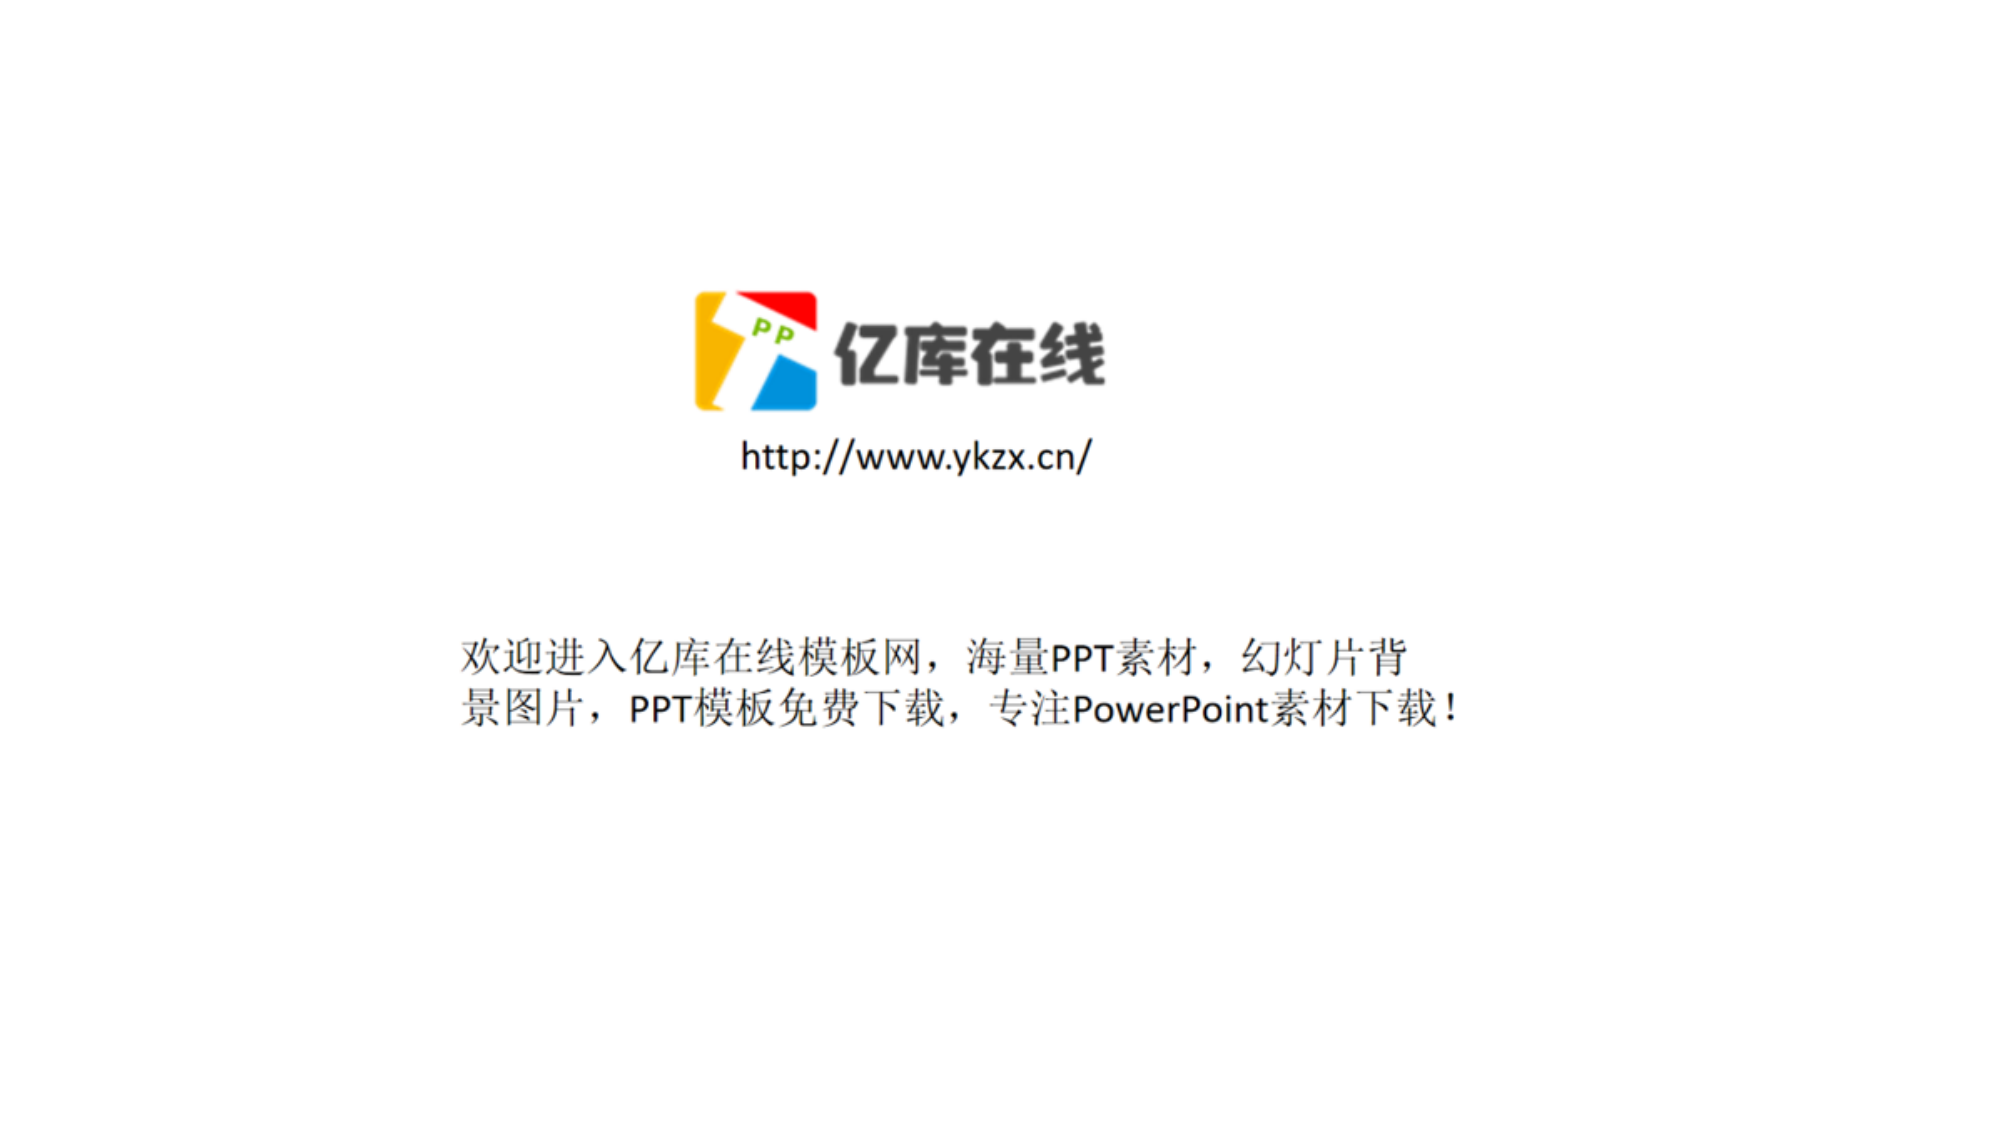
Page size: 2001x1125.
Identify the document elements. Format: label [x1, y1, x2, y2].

picture [116, 62, 1833, 961]
